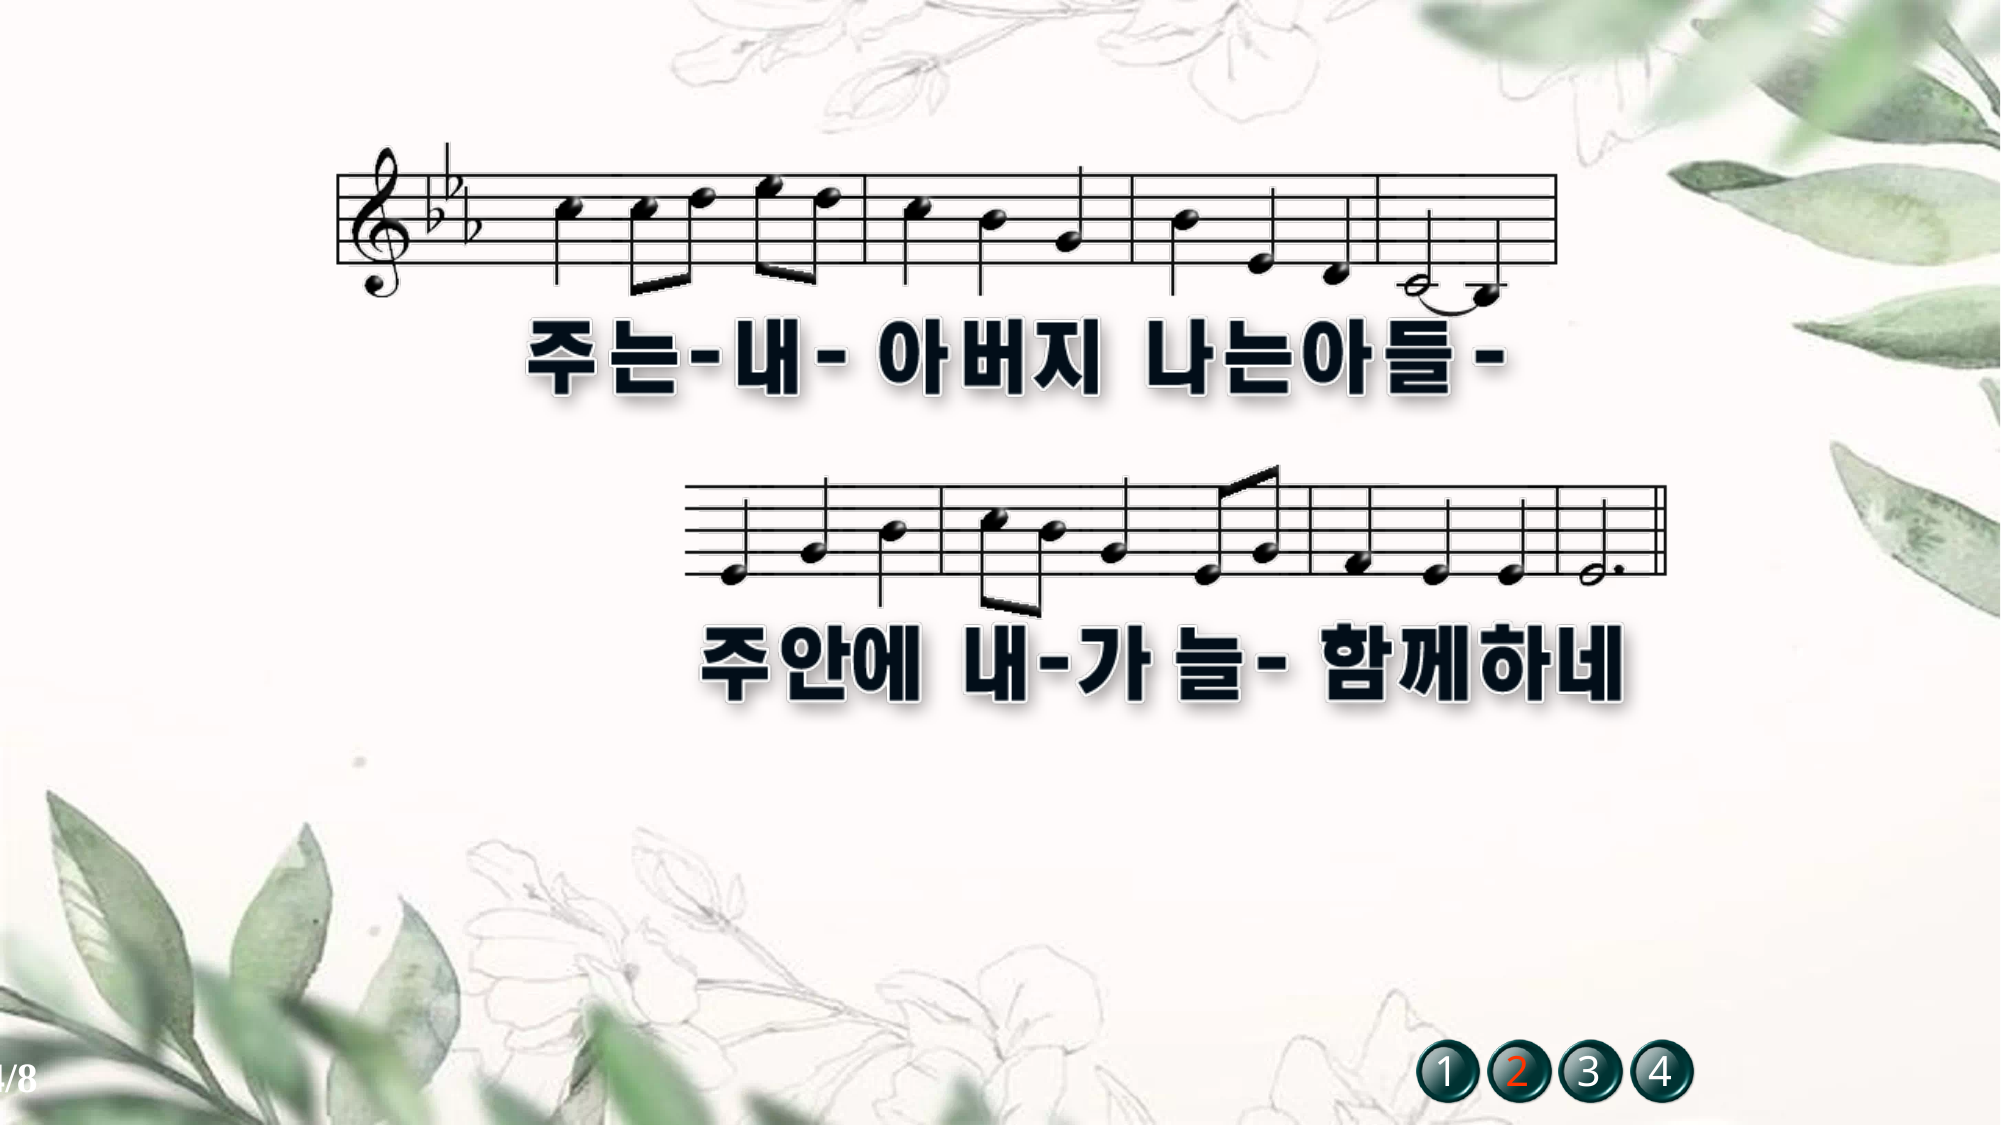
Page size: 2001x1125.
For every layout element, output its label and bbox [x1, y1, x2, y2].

text_box [1413, 1035, 1484, 1106]
picture [0, 0, 2001, 1125]
text_box [1484, 1035, 1555, 1106]
text_box [1627, 1035, 1697, 1106]
text_box [1555, 1035, 1626, 1106]
